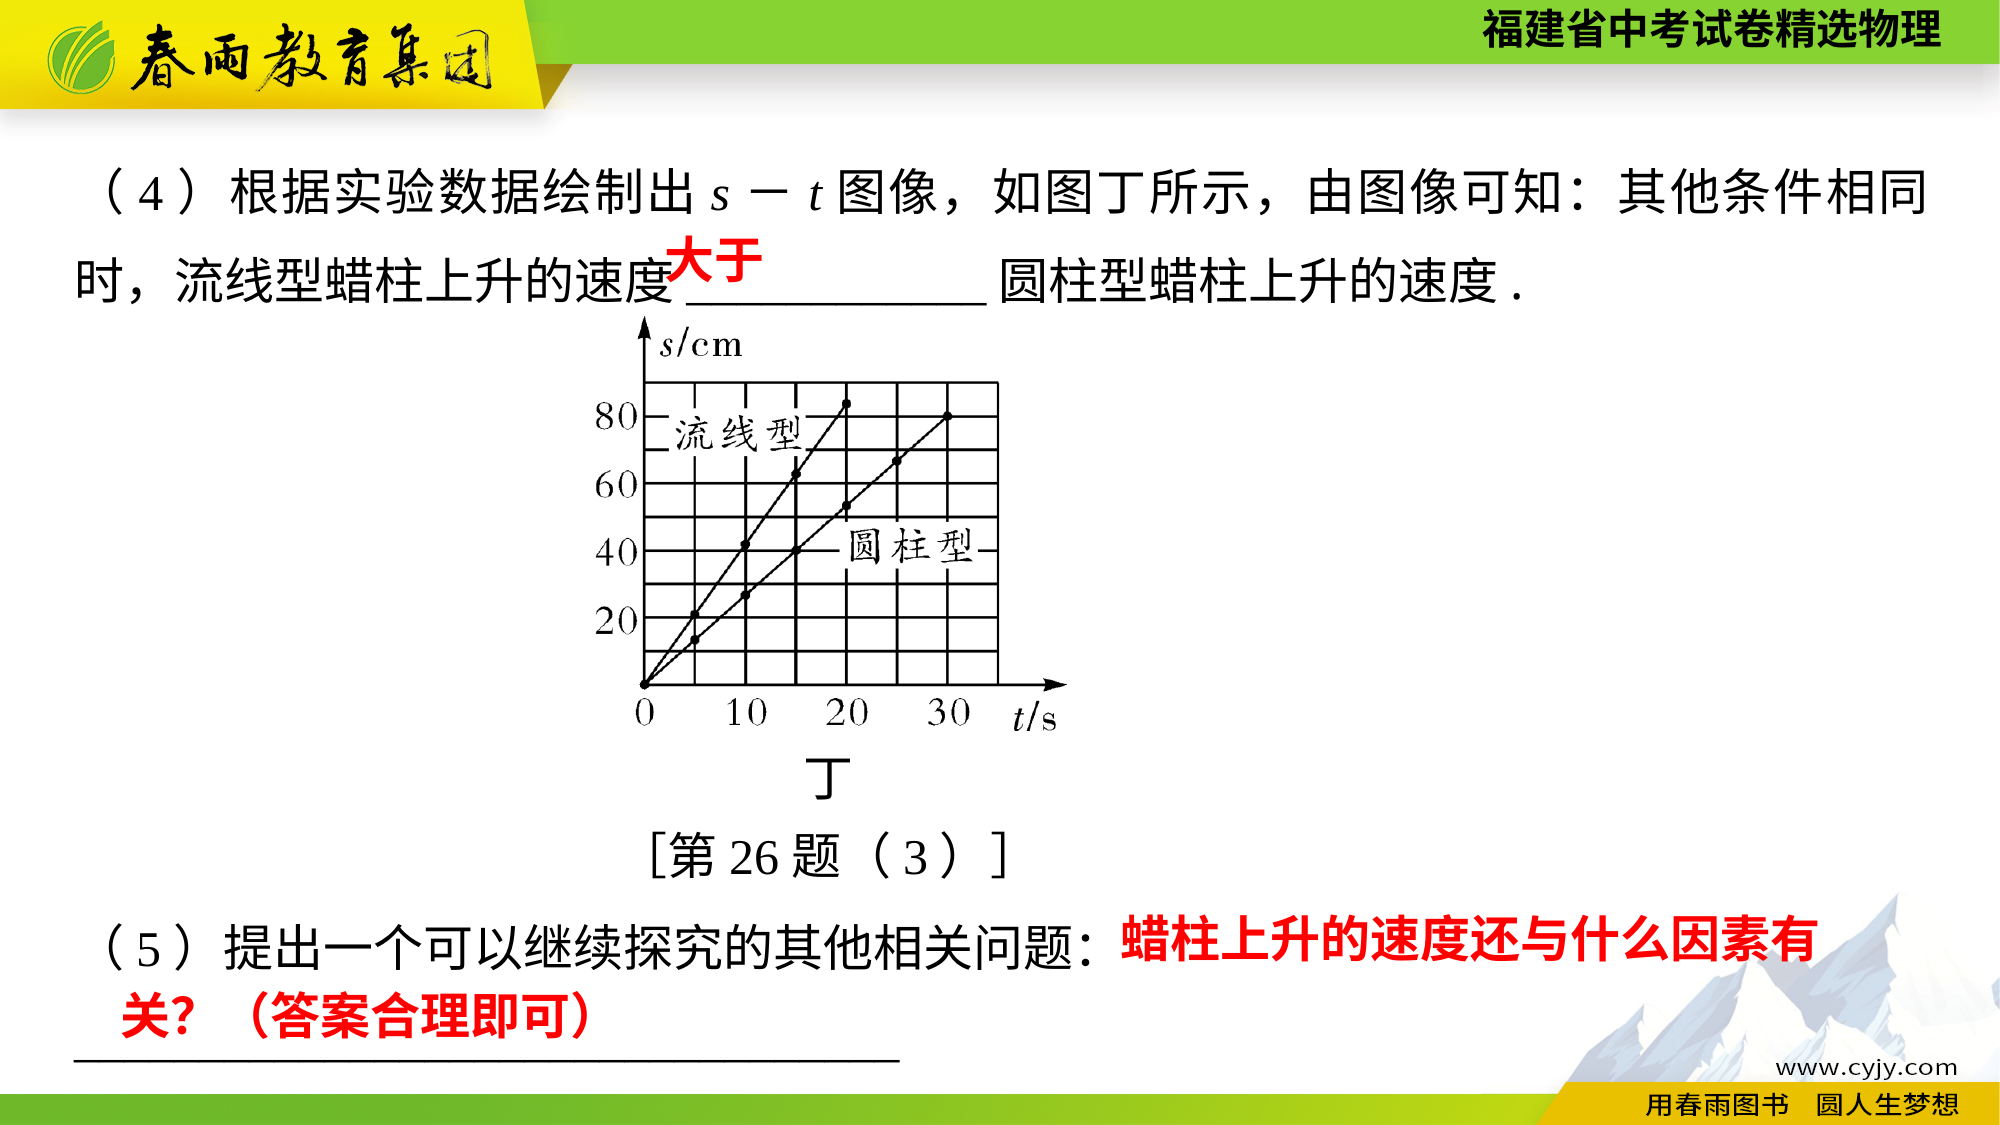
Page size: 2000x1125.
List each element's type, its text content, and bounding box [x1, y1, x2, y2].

text_box 大于 [649, 221, 779, 296]
picture [0, 0, 2000, 1125]
text_box 蜡柱上升的速度还与什么因素有 [1105, 869, 1933, 975]
list （4）根据实验数据绘制出s－t图像，如图丁所示，由图像可知：其他条件相同时，流线型蜡柱上升的速度____________圆柱型蜡柱上升的速度. （5）提出一个可以继续探究的其他相关问题：_________________________________ _________________________. [59, 122, 1944, 1085]
text_box 关？（答案合理即可） [106, 977, 636, 1053]
text_box 丁 ［第26题（3）］ [527, 720, 1130, 892]
